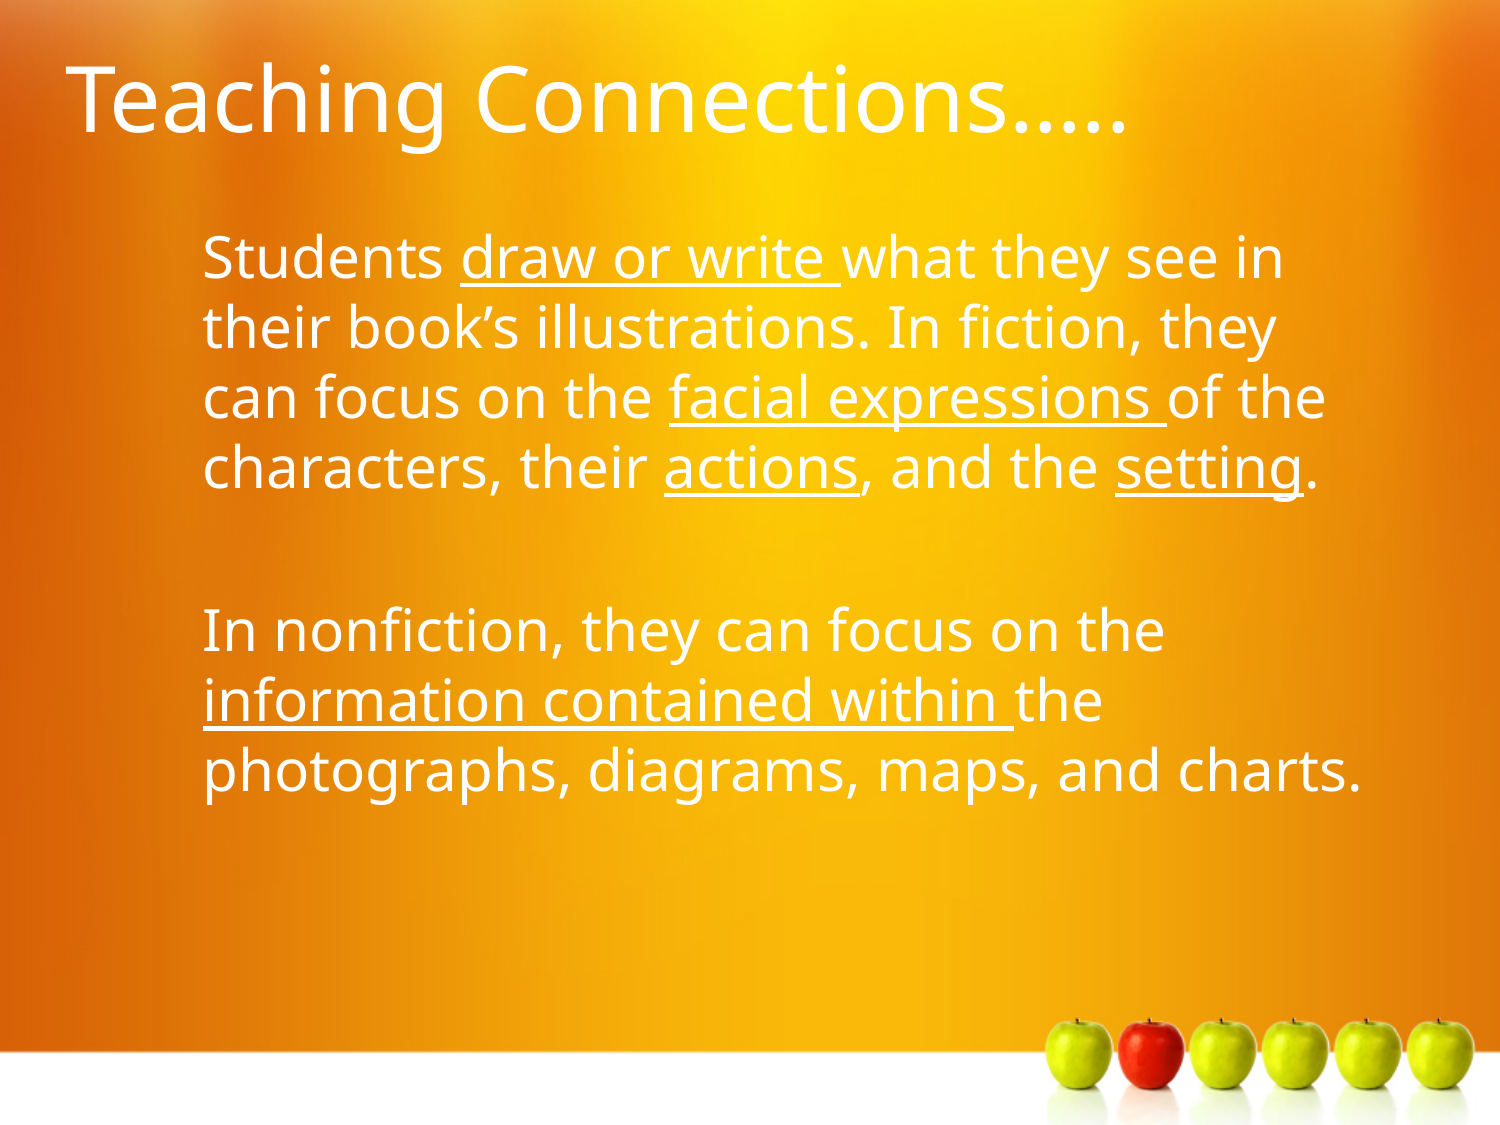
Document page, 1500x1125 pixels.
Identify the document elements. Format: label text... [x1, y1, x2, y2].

title Teaching Connections….. [50, 37, 1400, 155]
picture [0, 0, 1500, 1125]
list Students draw or write what they see in their book’s illustrations. In fiction, they can focus on the facial expressions of the characters, their actions, and the setting. In nonfiction, they can focus on the information contained within the photographs, diagrams, maps, and charts. [187, 212, 1388, 938]
